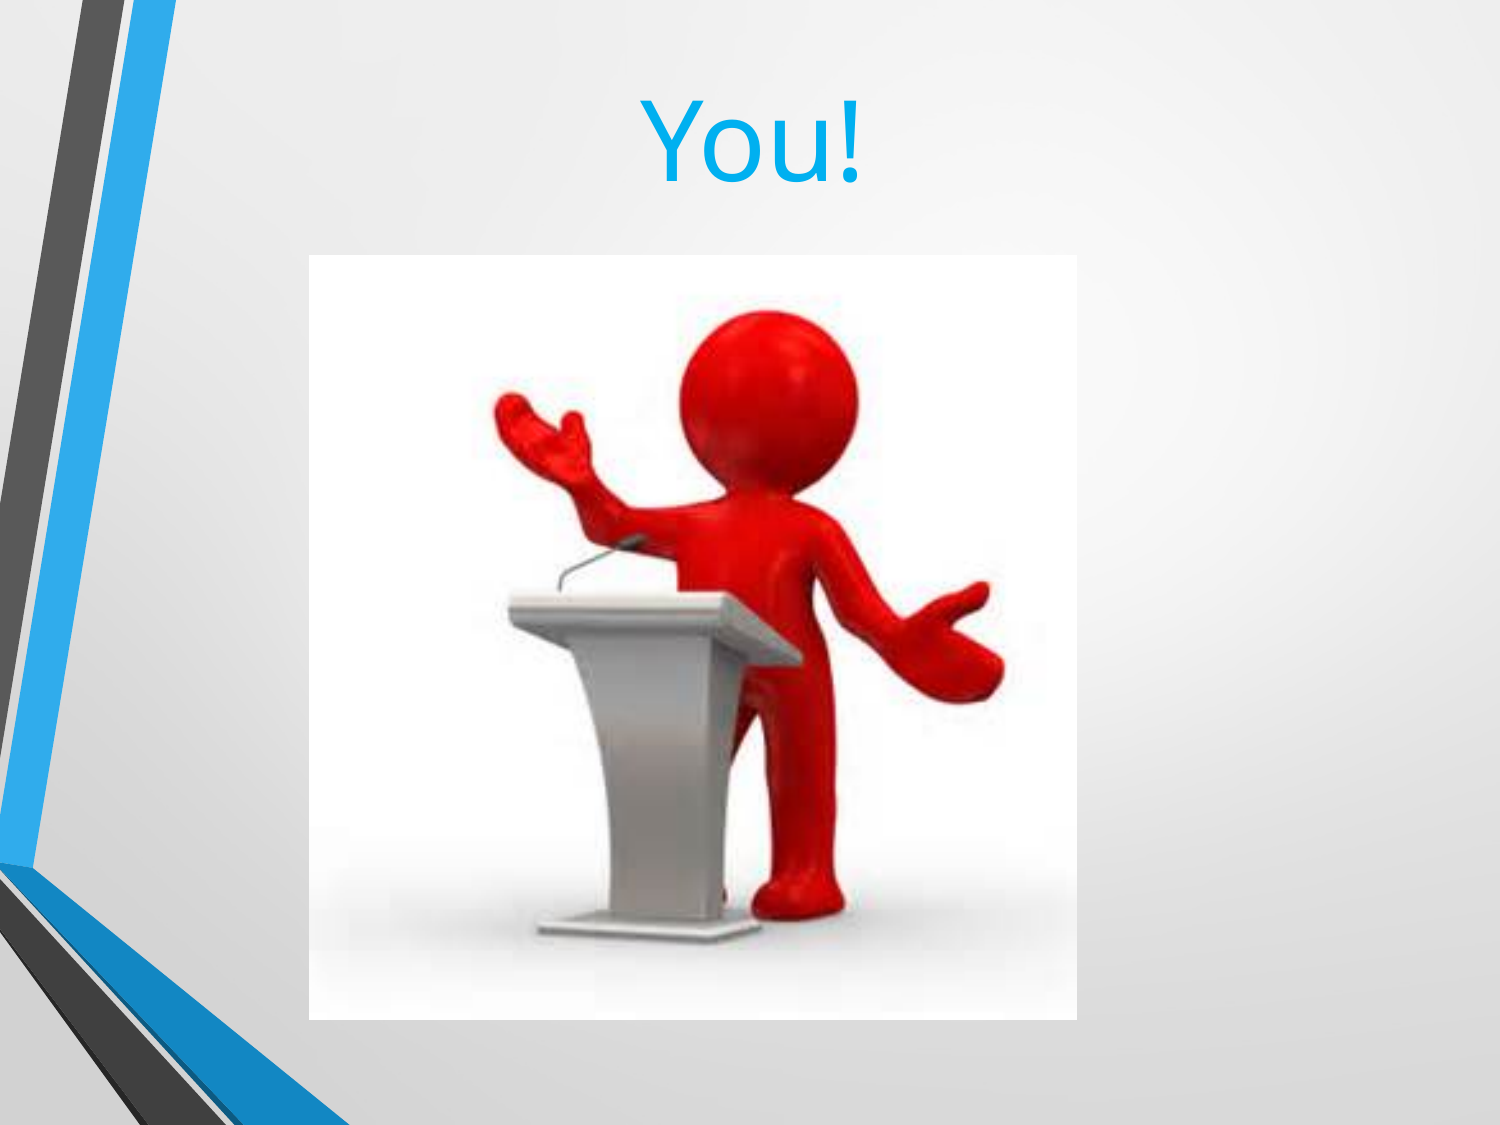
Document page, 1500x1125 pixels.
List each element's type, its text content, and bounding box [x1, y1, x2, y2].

title You! [159, 42, 1347, 231]
picture [309, 255, 1078, 1020]
